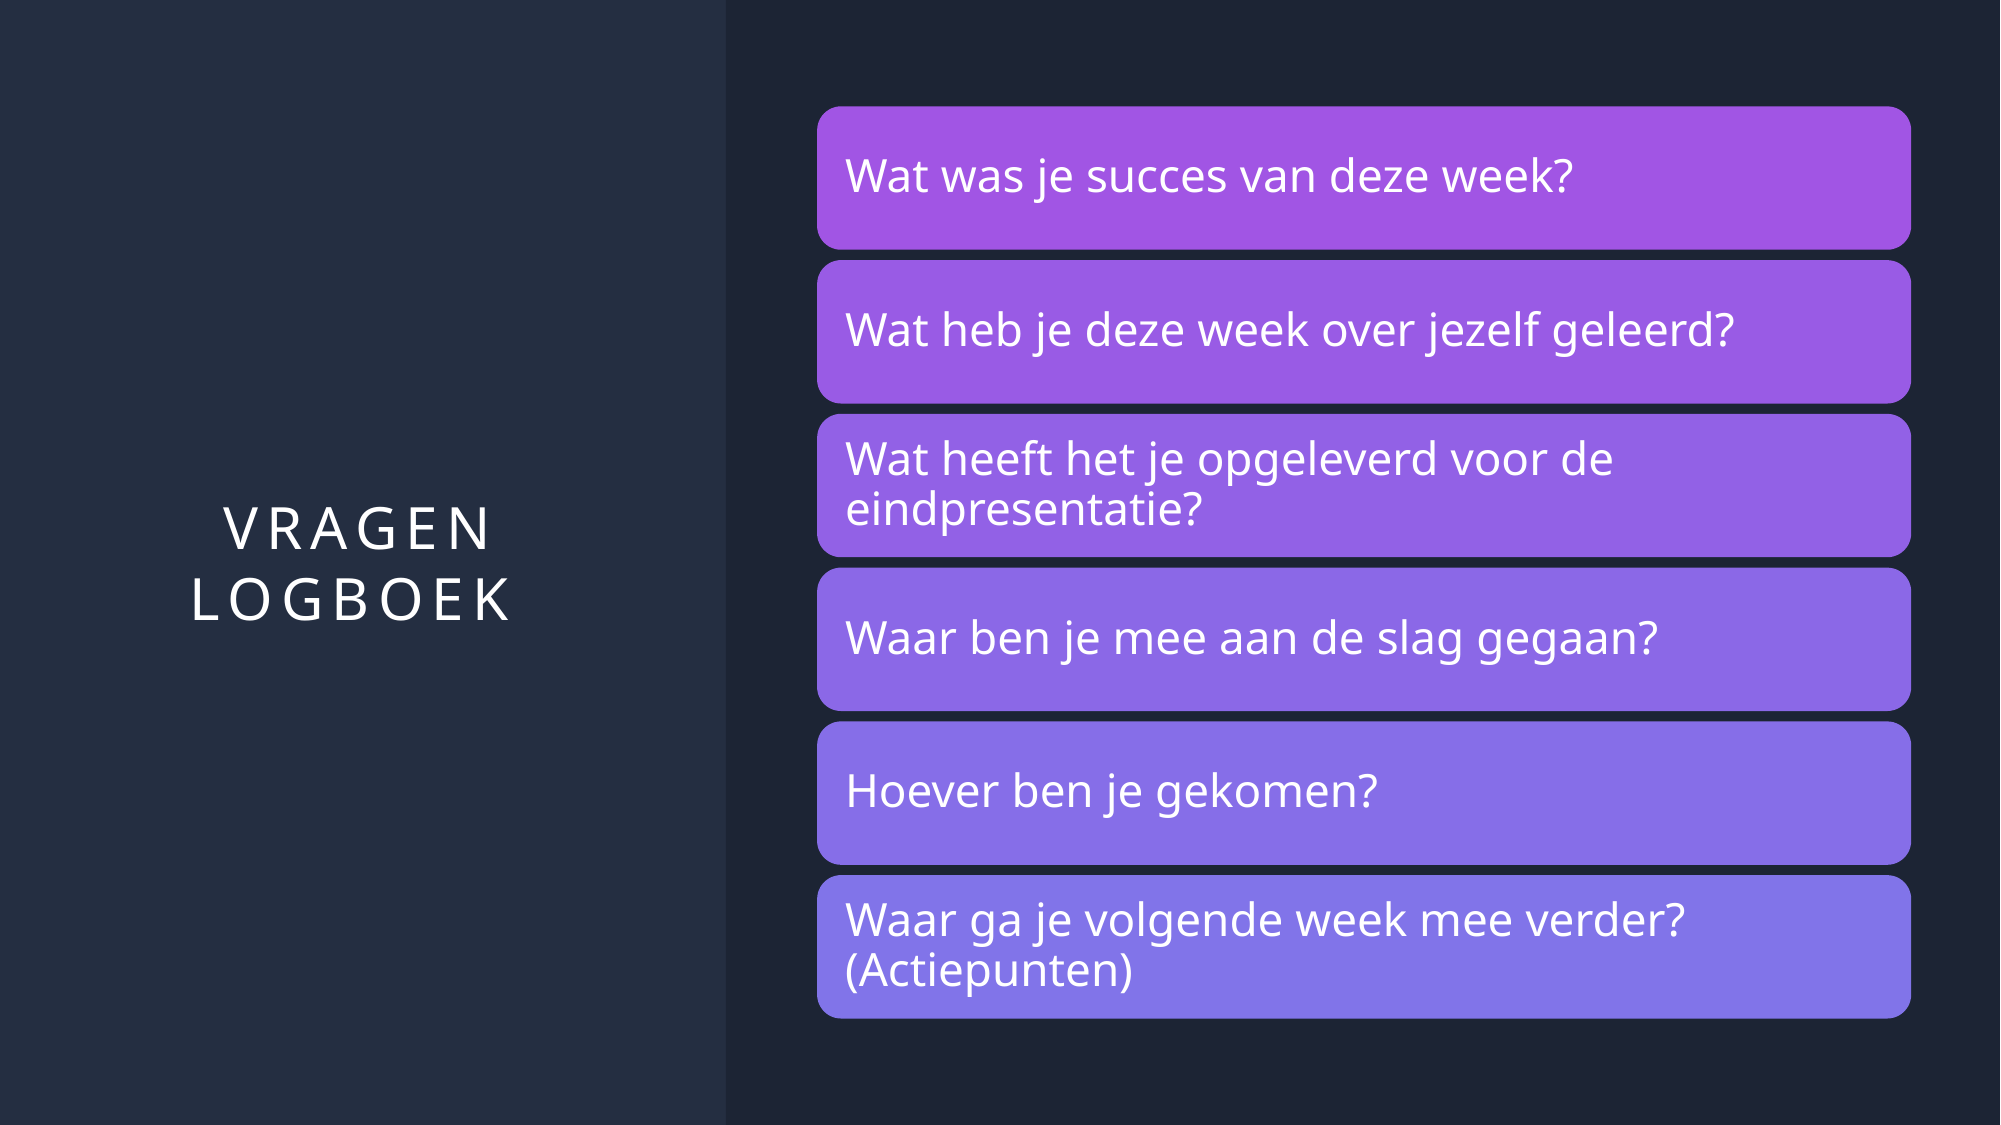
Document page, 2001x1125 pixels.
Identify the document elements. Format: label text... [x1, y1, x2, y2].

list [816, 88, 1912, 1037]
title Vragen Logboek [88, 177, 634, 947]
text_box [725, 0, 2000, 1125]
text_box [0, 0, 725, 1125]
